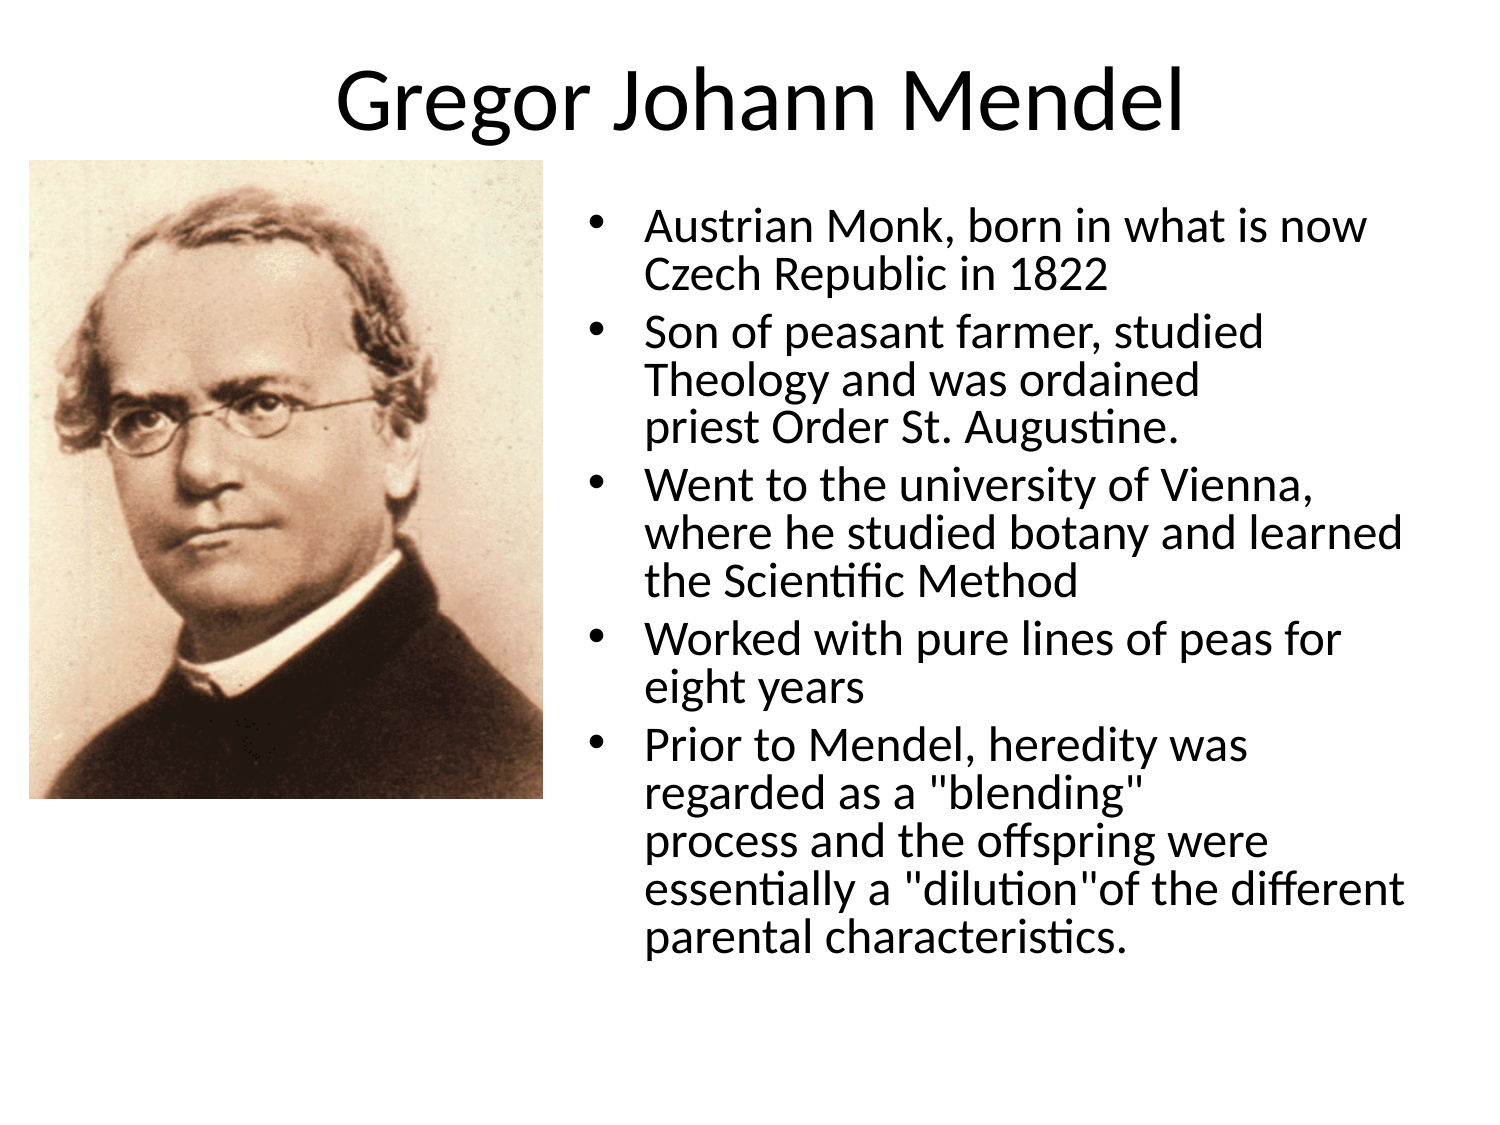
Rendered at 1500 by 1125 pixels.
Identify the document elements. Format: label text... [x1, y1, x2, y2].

title Gregor Johann Mendel [123, 0, 1399, 188]
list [29, 160, 543, 799]
list Austrian Monk, born in what is now Czech Republic in 1822 Son of peasant farmer, studied Theology and was ordained priest Order St. Augustine. Went to the university of Vienna, where he studied botany and learned the Scientific Method Worked with pure lines of peas for eight years Prior to Mendel, heredity was regarded as a "blending" process and the offspring were essentially a "dilution"of the different parental characteristics. [572, 196, 1424, 1024]
